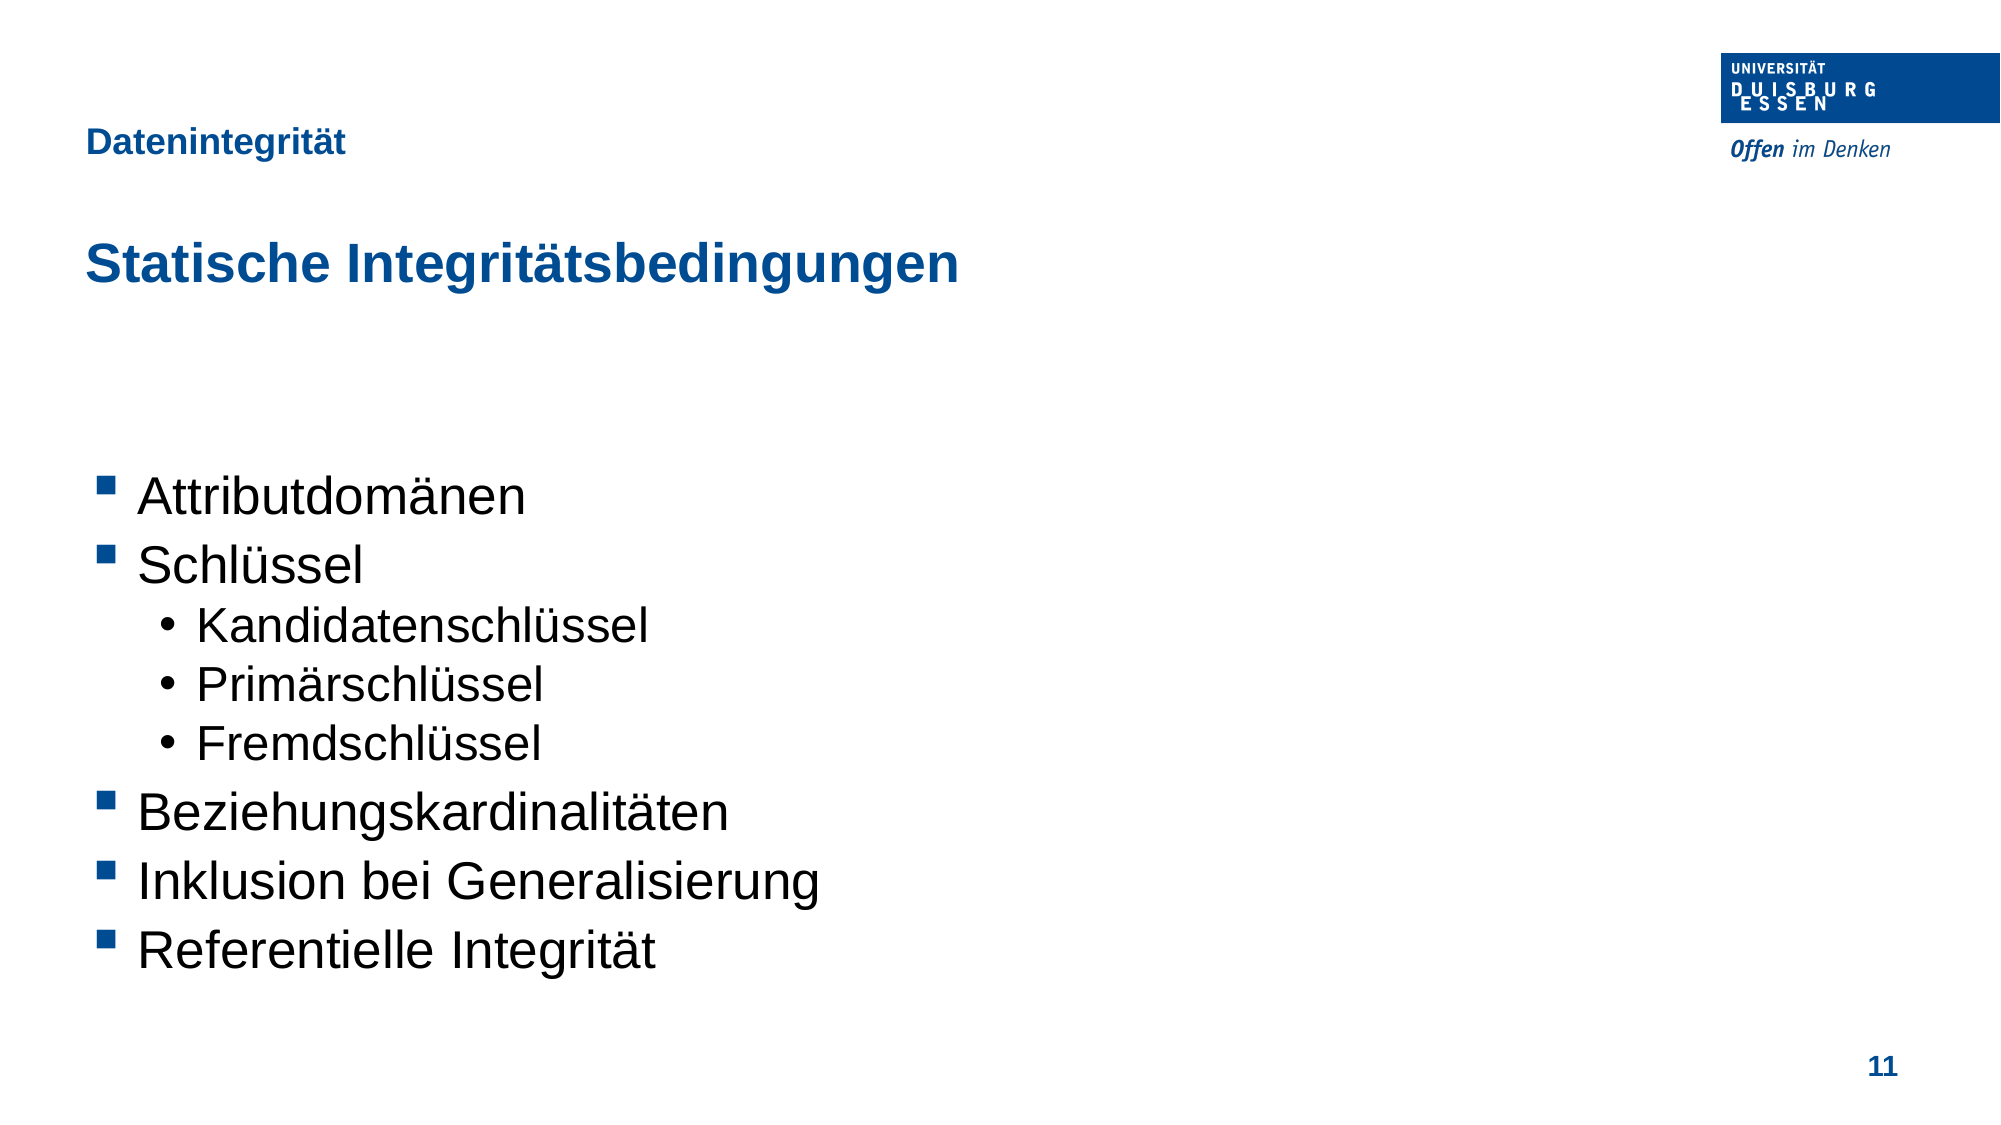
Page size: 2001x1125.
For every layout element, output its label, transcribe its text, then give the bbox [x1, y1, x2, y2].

list Attributdomänen Schlüssel Kandidatenschlüssel Primärschlüssel Fremdschlüssel Beziehungskardinalitäten Inklusion bei Generalisierung Referentielle Integrität [85, 454, 1694, 987]
list Datenintegrität [85, 122, 1694, 163]
picture [1721, 53, 2000, 162]
slide_number 11 [1677, 1039, 1914, 1081]
list Statische Integritätsbedingungen [85, 227, 1694, 303]
